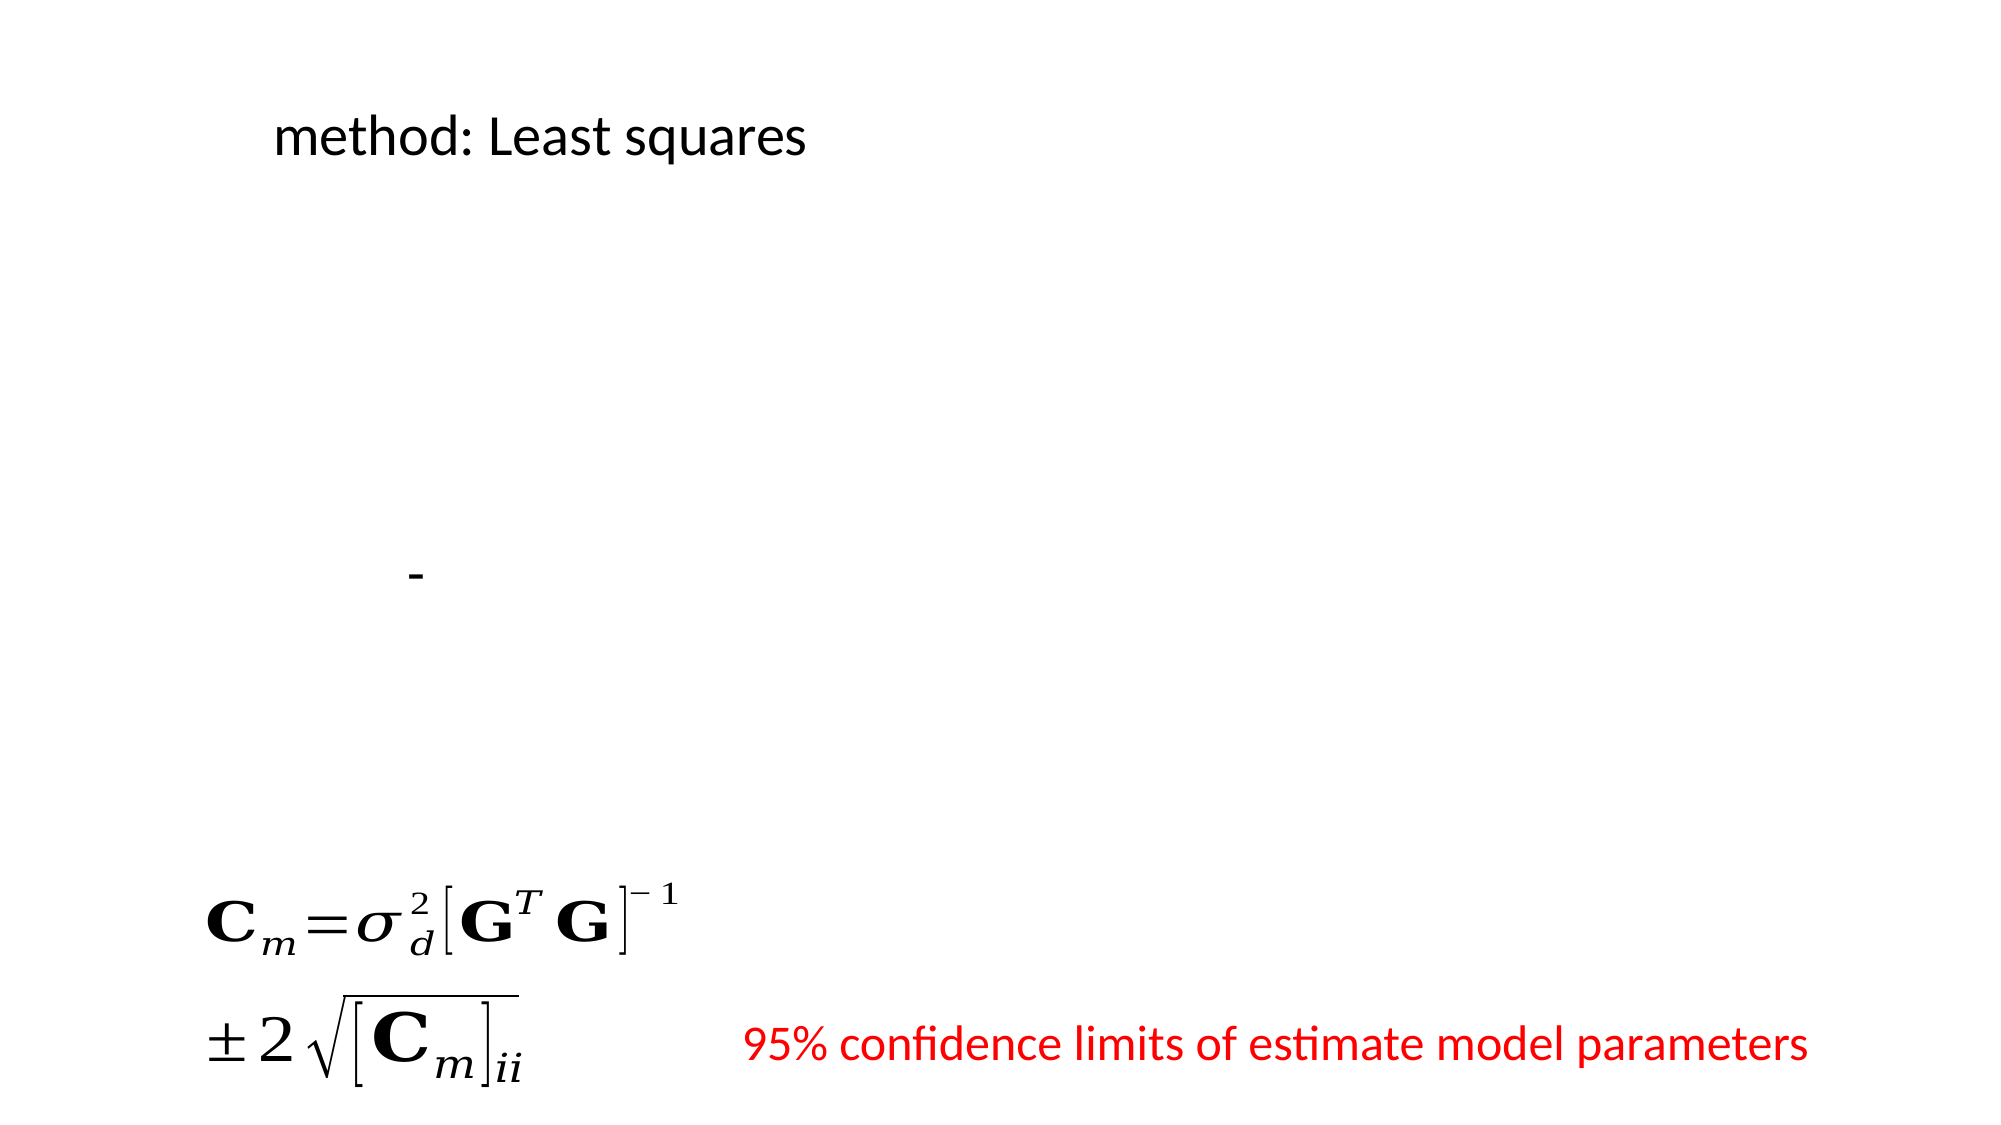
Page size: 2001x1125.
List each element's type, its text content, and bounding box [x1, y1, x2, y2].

text_box 95% confidence limits of estimate model parameters [727, 1003, 1824, 1078]
